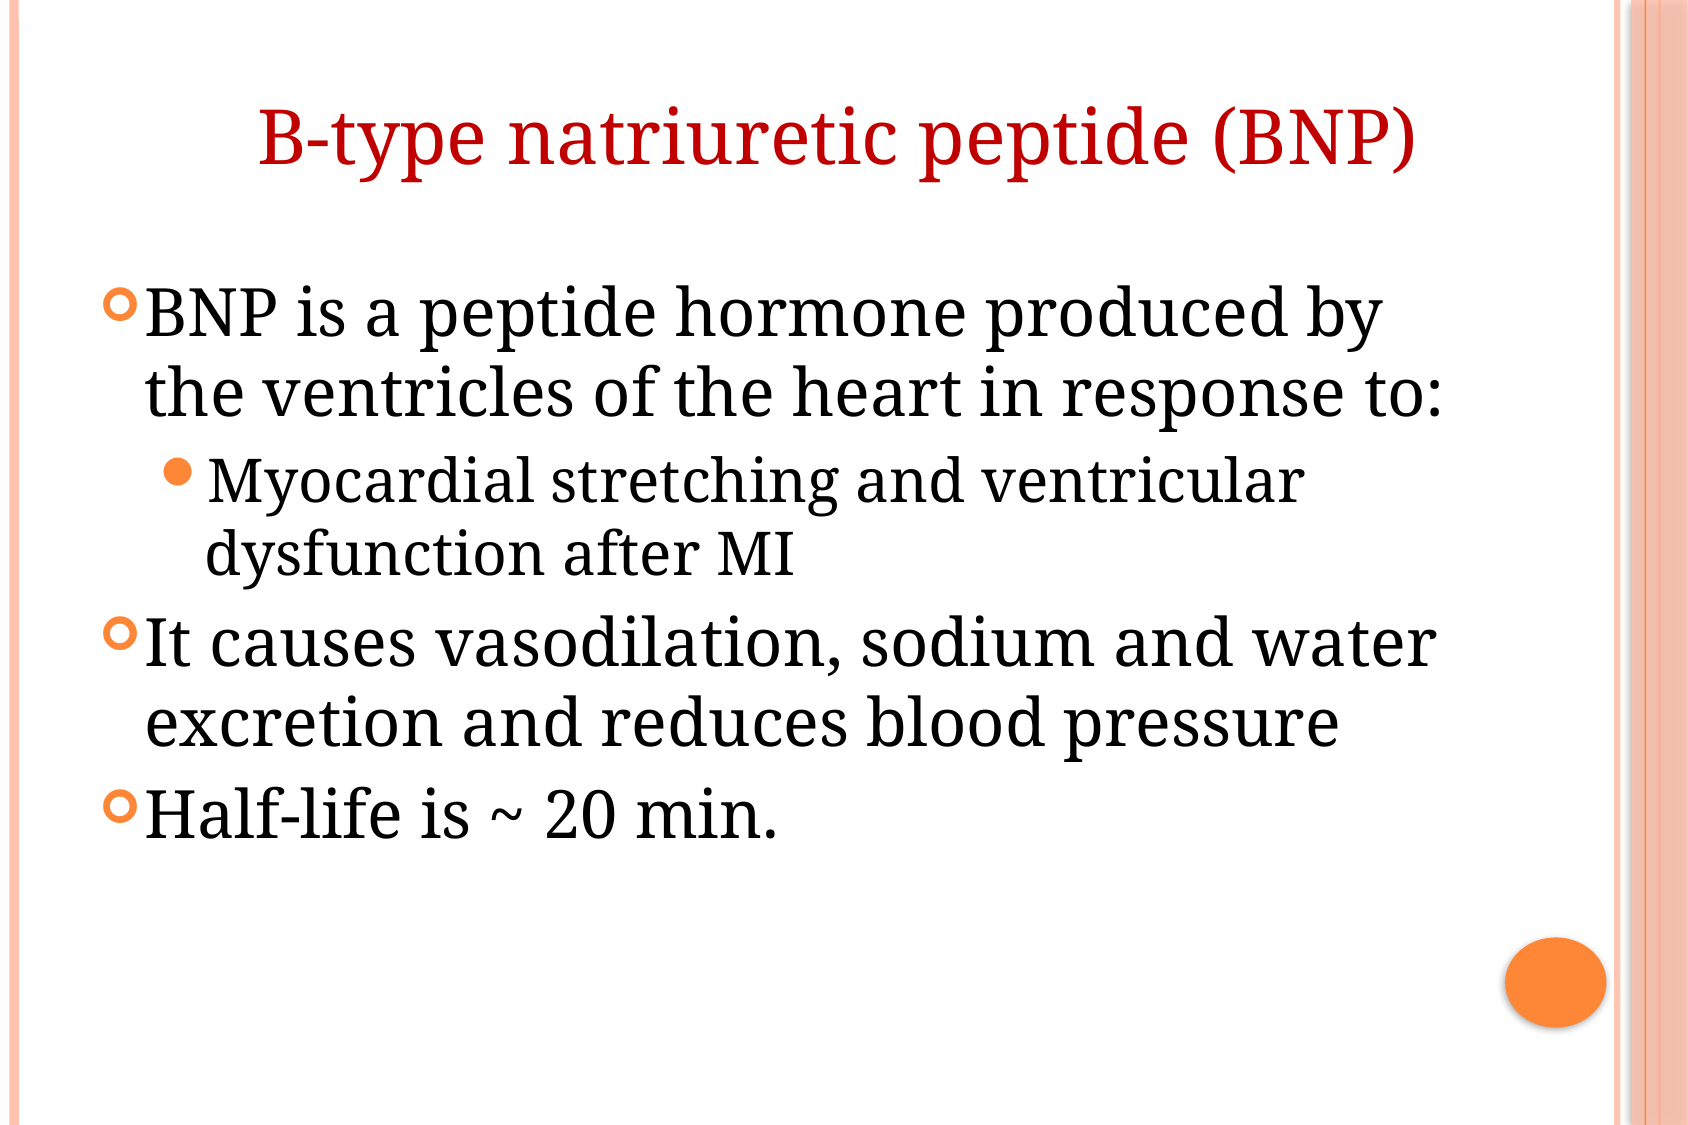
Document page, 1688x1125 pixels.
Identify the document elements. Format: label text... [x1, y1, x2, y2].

title B-type natriuretic peptide (BNP) [193, 62, 1482, 188]
list BNP is a peptide hormone produced by the ventricles of the heart in response to: Myocardial stretching and ventricular dysfunction after MI It causes vasodilation, sodium and water excretion and reduces blood pressure Half-life is ~ 20 min. [84, 262, 1463, 1062]
